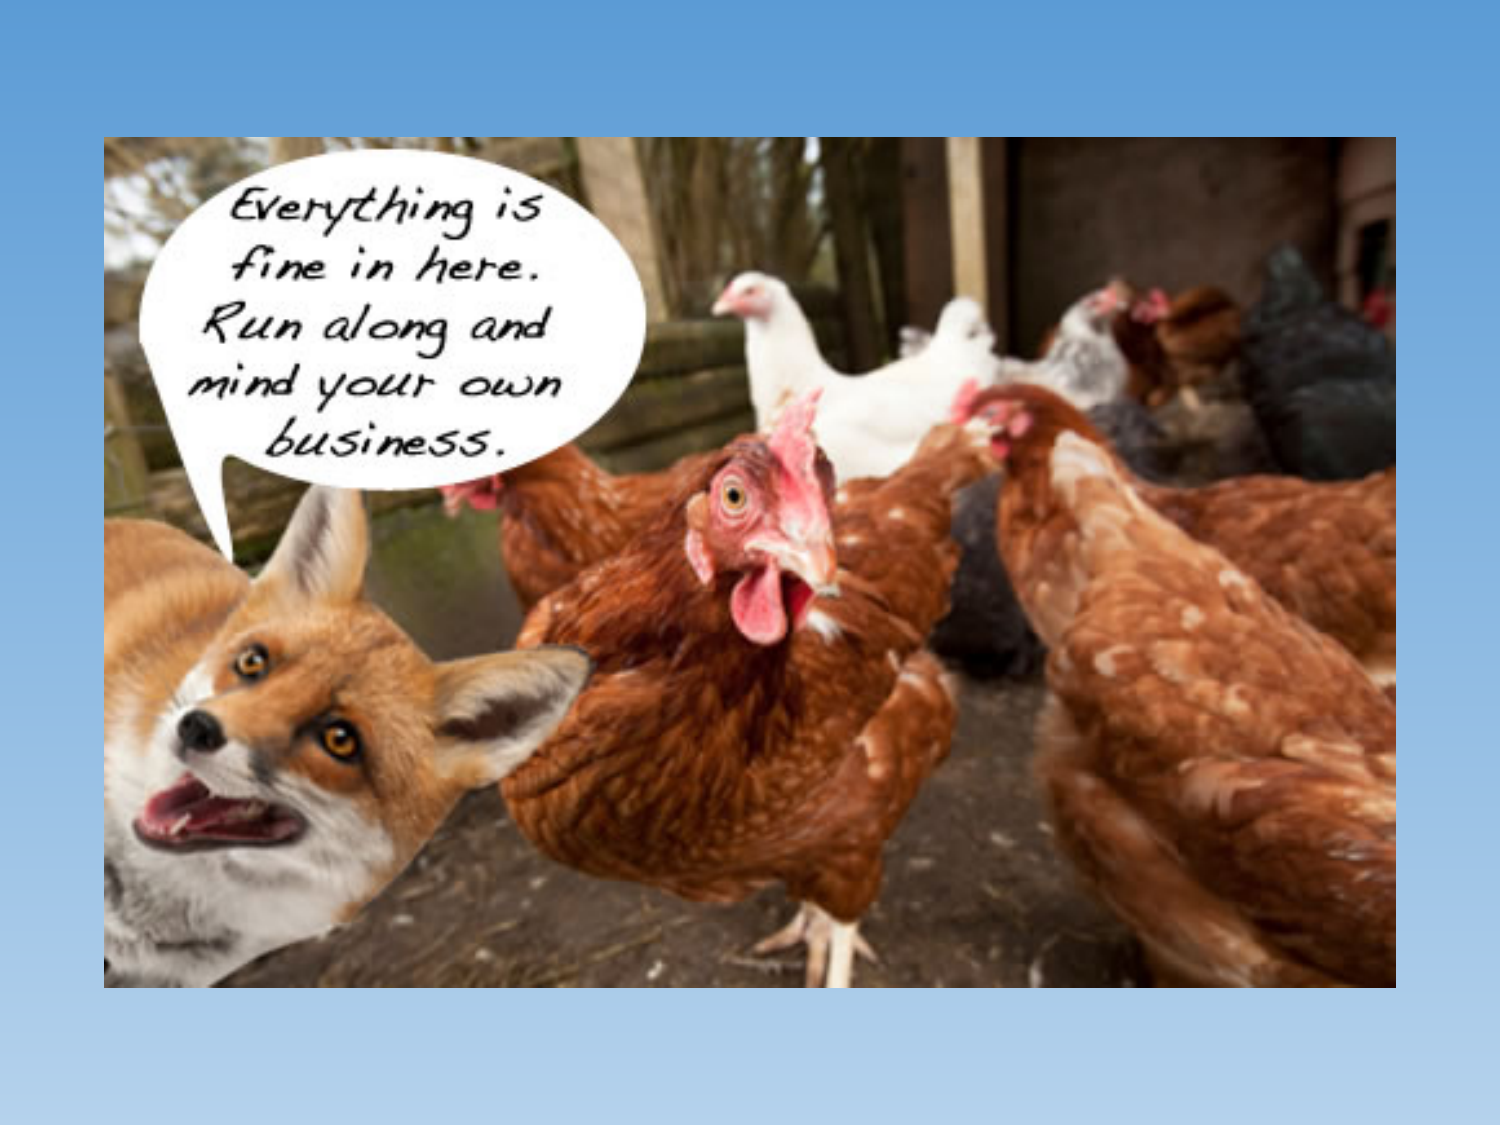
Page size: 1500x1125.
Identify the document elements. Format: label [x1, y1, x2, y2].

picture [104, 137, 1396, 988]
